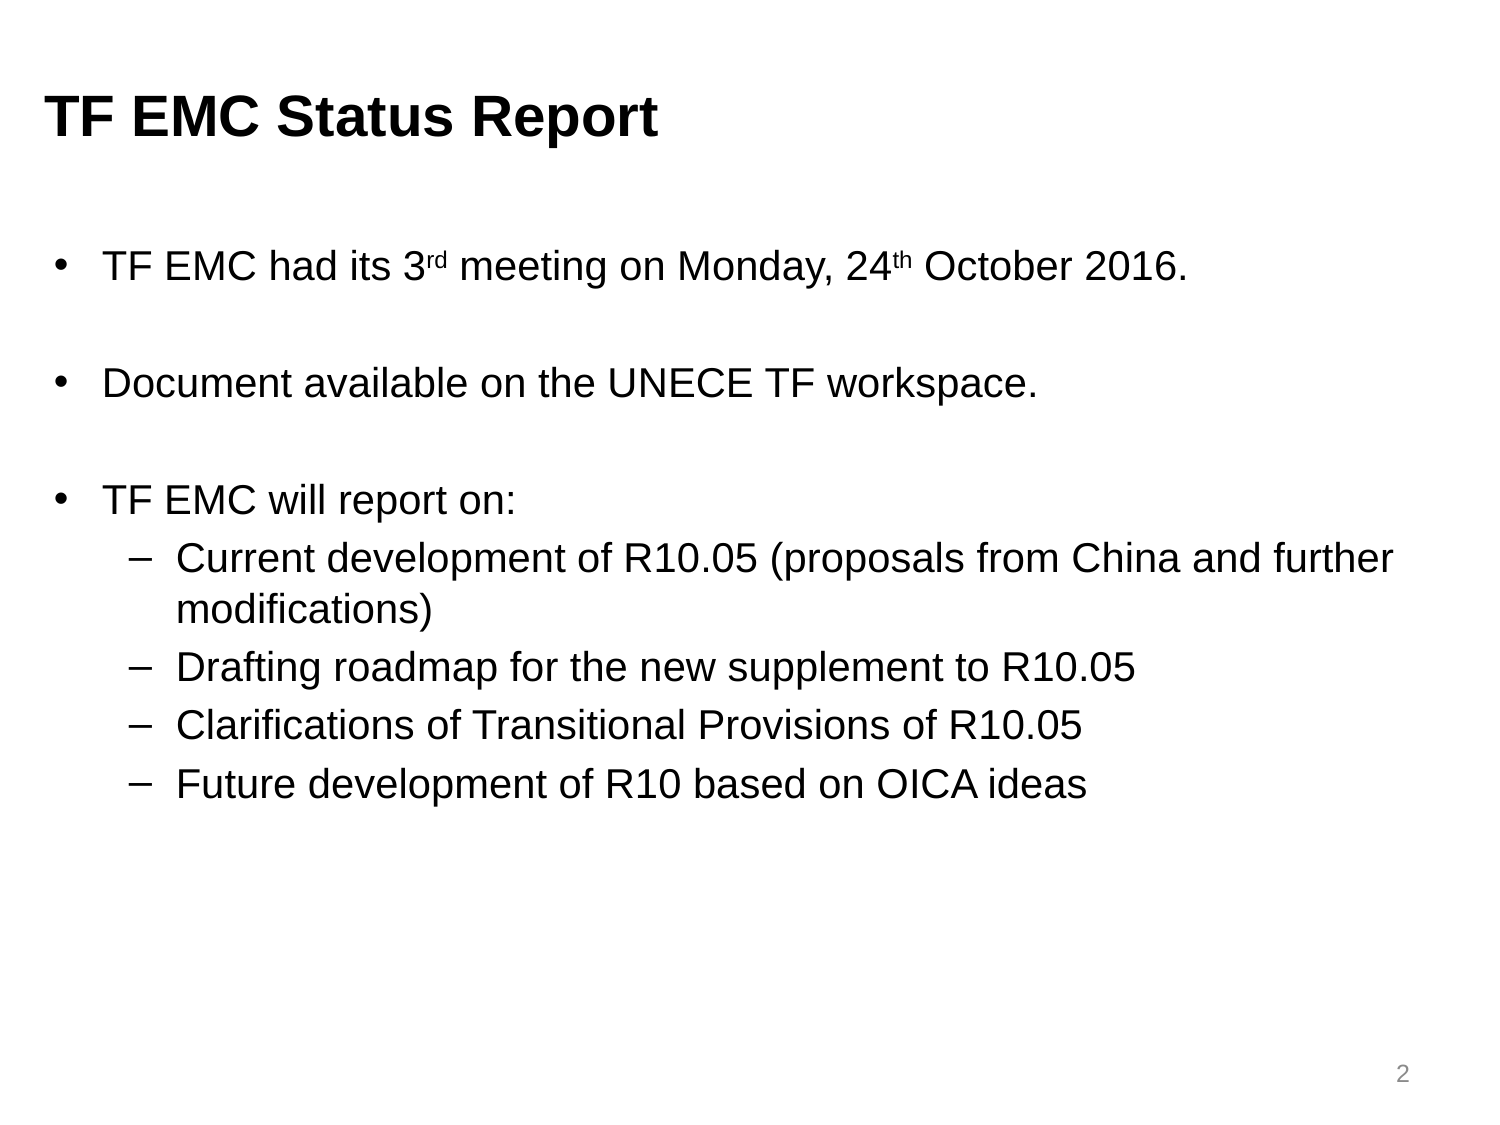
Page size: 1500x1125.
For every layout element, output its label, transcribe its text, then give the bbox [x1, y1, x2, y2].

slide_number 2 [1074, 1042, 1425, 1103]
text_box TF EMC Status Report [29, 30, 1447, 197]
text_box TF EMC had its 3rd meeting on Monday, 24th October 2016. Document available on the UNECE TF workspace. TF EMC will report on: Current development of R10.05 (proposals from China and further modifications) Drafting roadmap for the new supplement to R10.05 Clarifications of Transitional Provisions of R10.05 Future development of R10 based on OICA ideas [39, 231, 1461, 1047]
